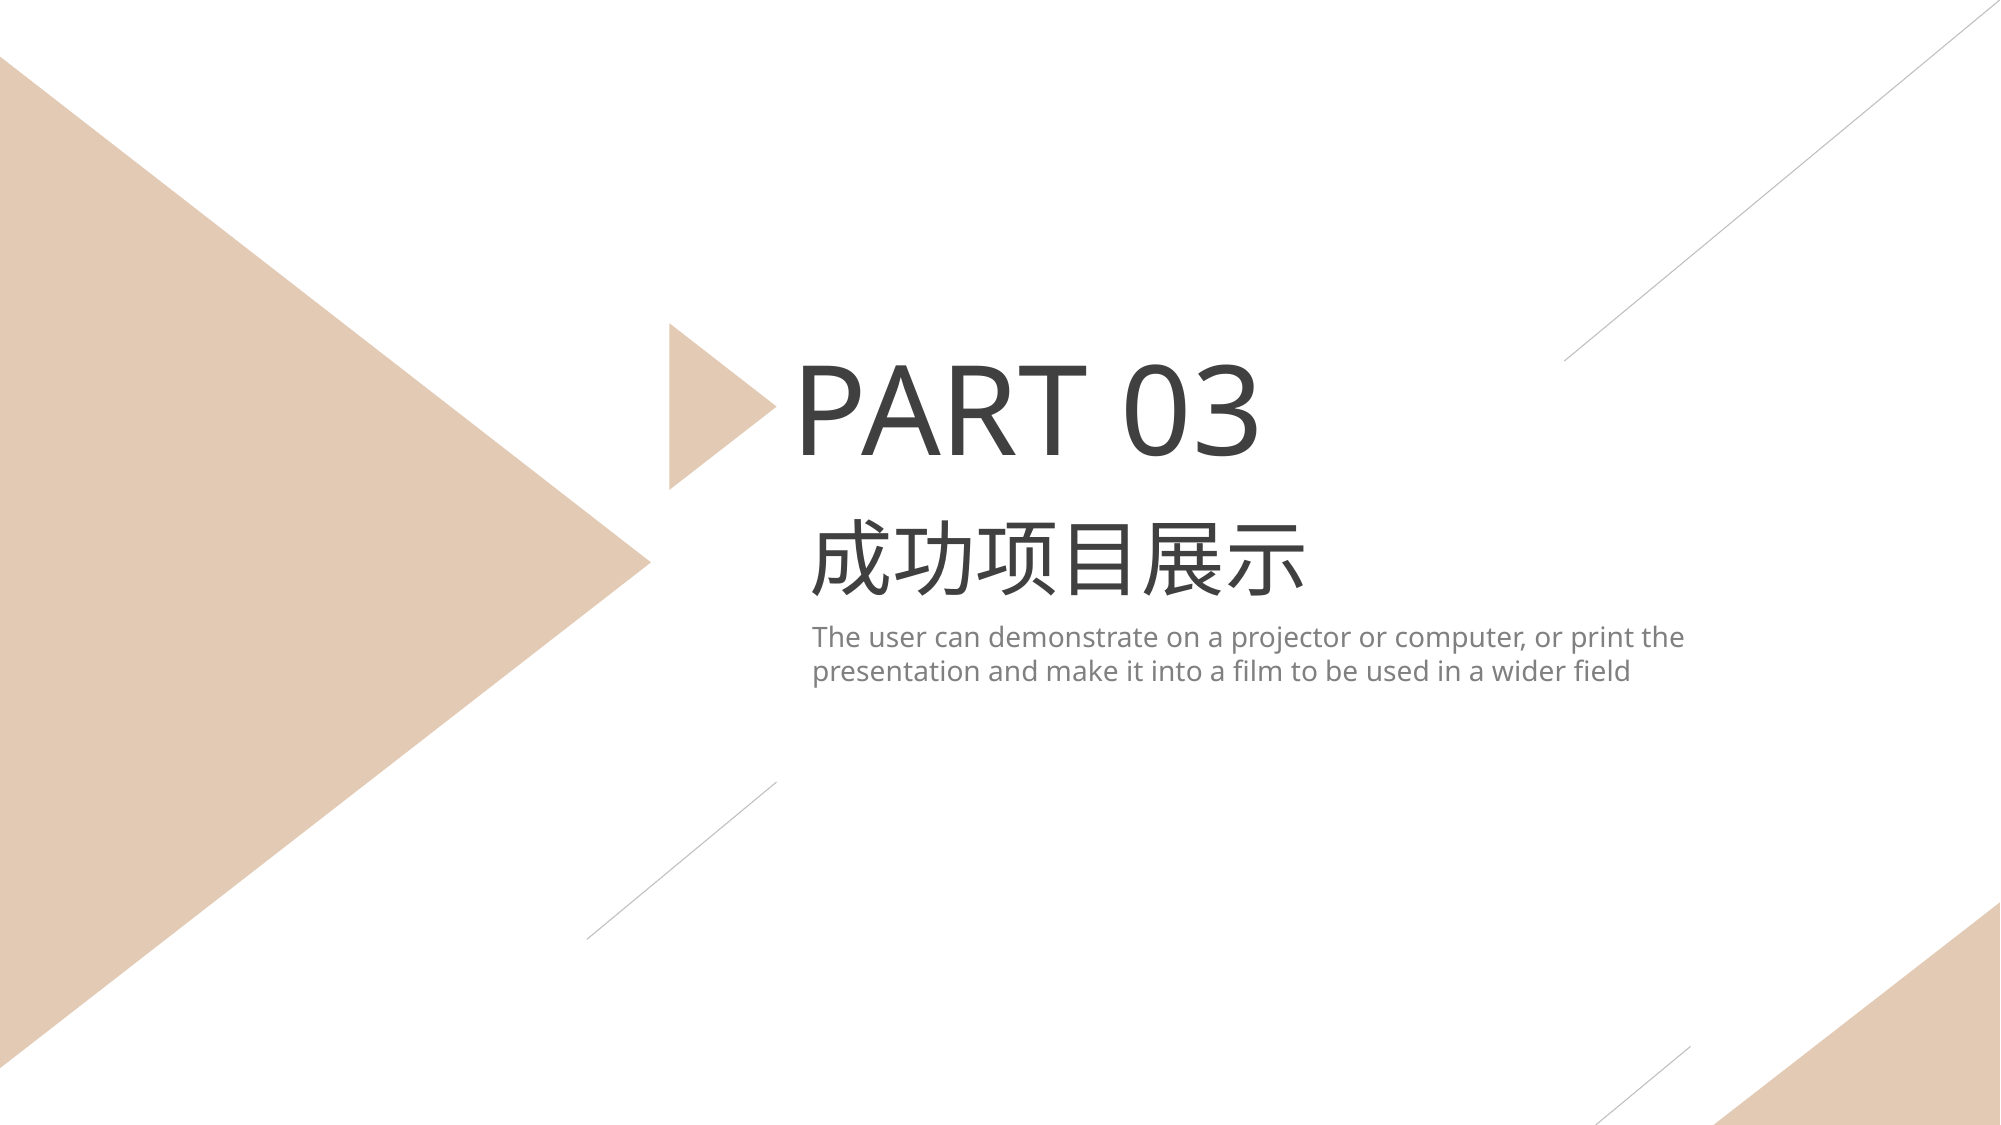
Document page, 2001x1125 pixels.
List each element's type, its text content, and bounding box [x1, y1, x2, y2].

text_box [1595, 1046, 1691, 1125]
text_box 成功项目展示 [794, 498, 1324, 614]
text_box [668, 321, 776, 492]
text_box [586, 781, 777, 940]
text_box PART 03 [776, 323, 1279, 488]
text_box [0, 55, 653, 1070]
text_box The user can demonstrate on a projector or computer, or print the presentation and make it into a film to be used in a wider field [797, 612, 1824, 695]
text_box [1564, 0, 2000, 362]
text_box [1711, 900, 2000, 1125]
